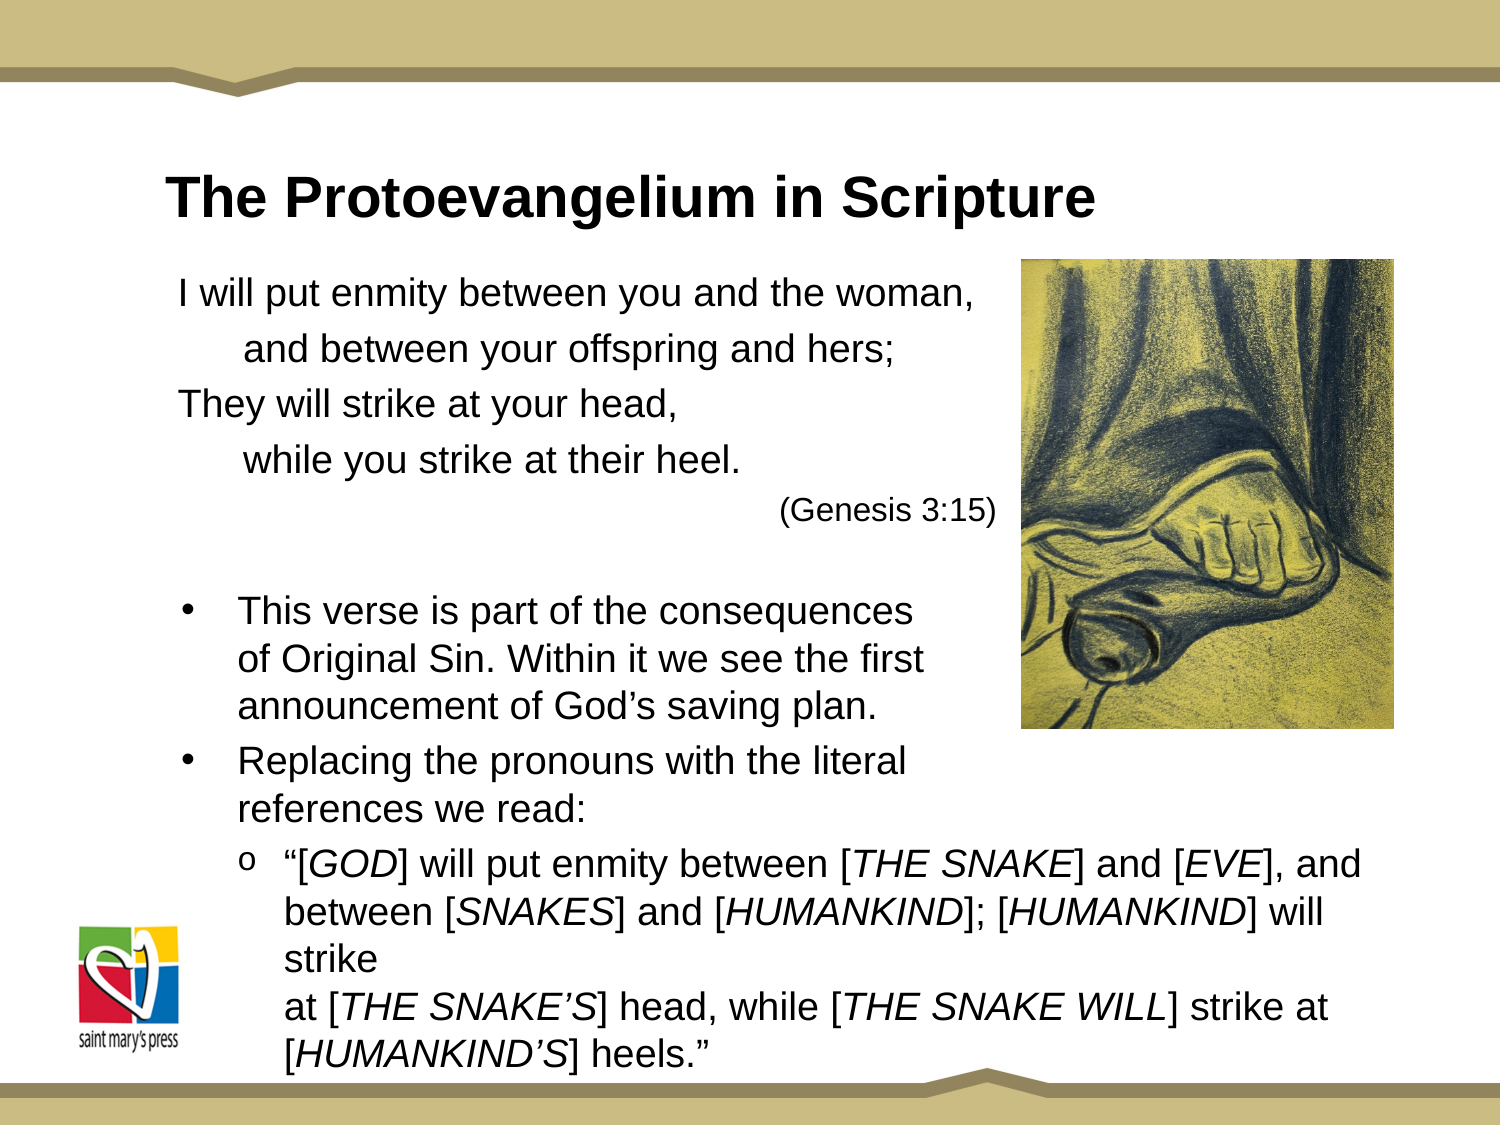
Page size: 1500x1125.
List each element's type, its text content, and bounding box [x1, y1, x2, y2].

title The Protoevangelium in Scripture [150, 150, 1500, 239]
text_box This verse is part of the consequences of Original Sin. Within it we see the first announcement of God’s saving plan. Replacing the pronouns with the literal references we read: “[God] will put enmity between [the snake] and [Eve], and between [snakes] and [humankind]; [humankind] will strike at [the snake’s] head, while [the snake will] strike at [humankind’s] heels.” [166, 577, 1438, 865]
picture [0, 0, 1500, 1125]
list I will put enmity between you and the woman, and between your offspring and hers; They will strike at your head, while you strike at their heel. (Genesis 3:15) [162, 259, 1013, 548]
